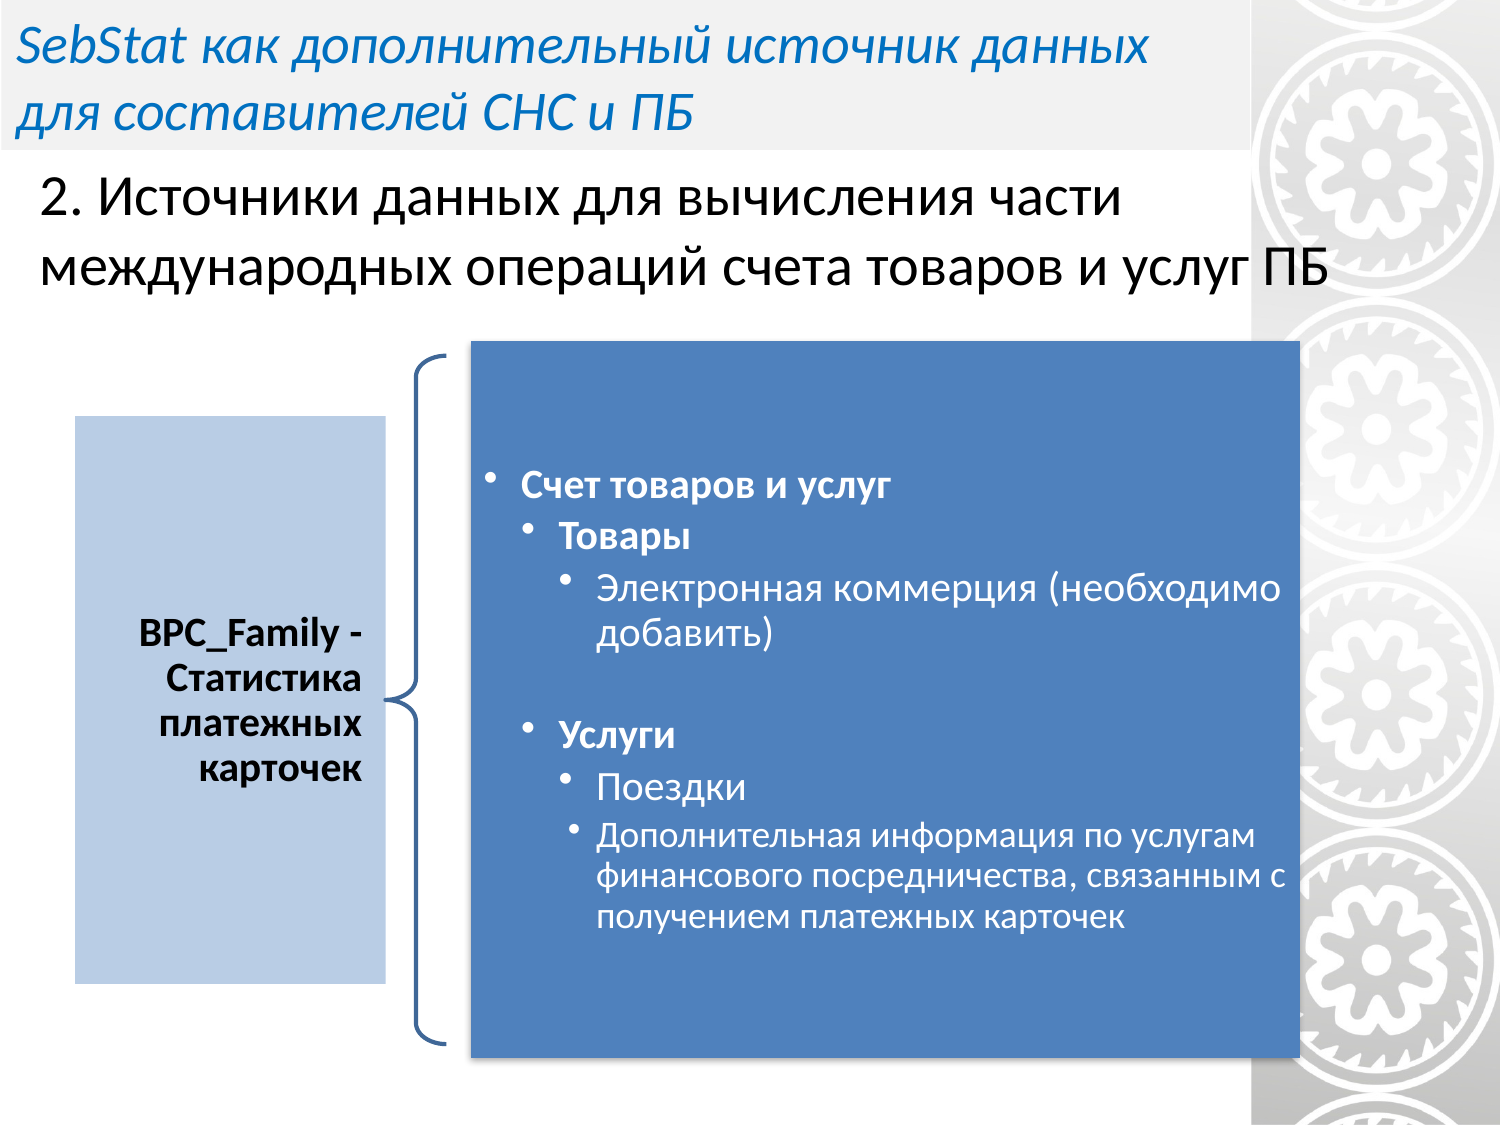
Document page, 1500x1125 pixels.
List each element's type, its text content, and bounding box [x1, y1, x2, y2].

list 2. Источники данных для вычисления части международных операций счета товаров и услуг ПБ [24, 149, 1363, 1013]
title SebStat как дополнительный источник данных для составителей СНС и ПБ [1, 0, 1250, 150]
picture [0, 0, 1500, 1125]
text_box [74, 299, 1301, 1101]
